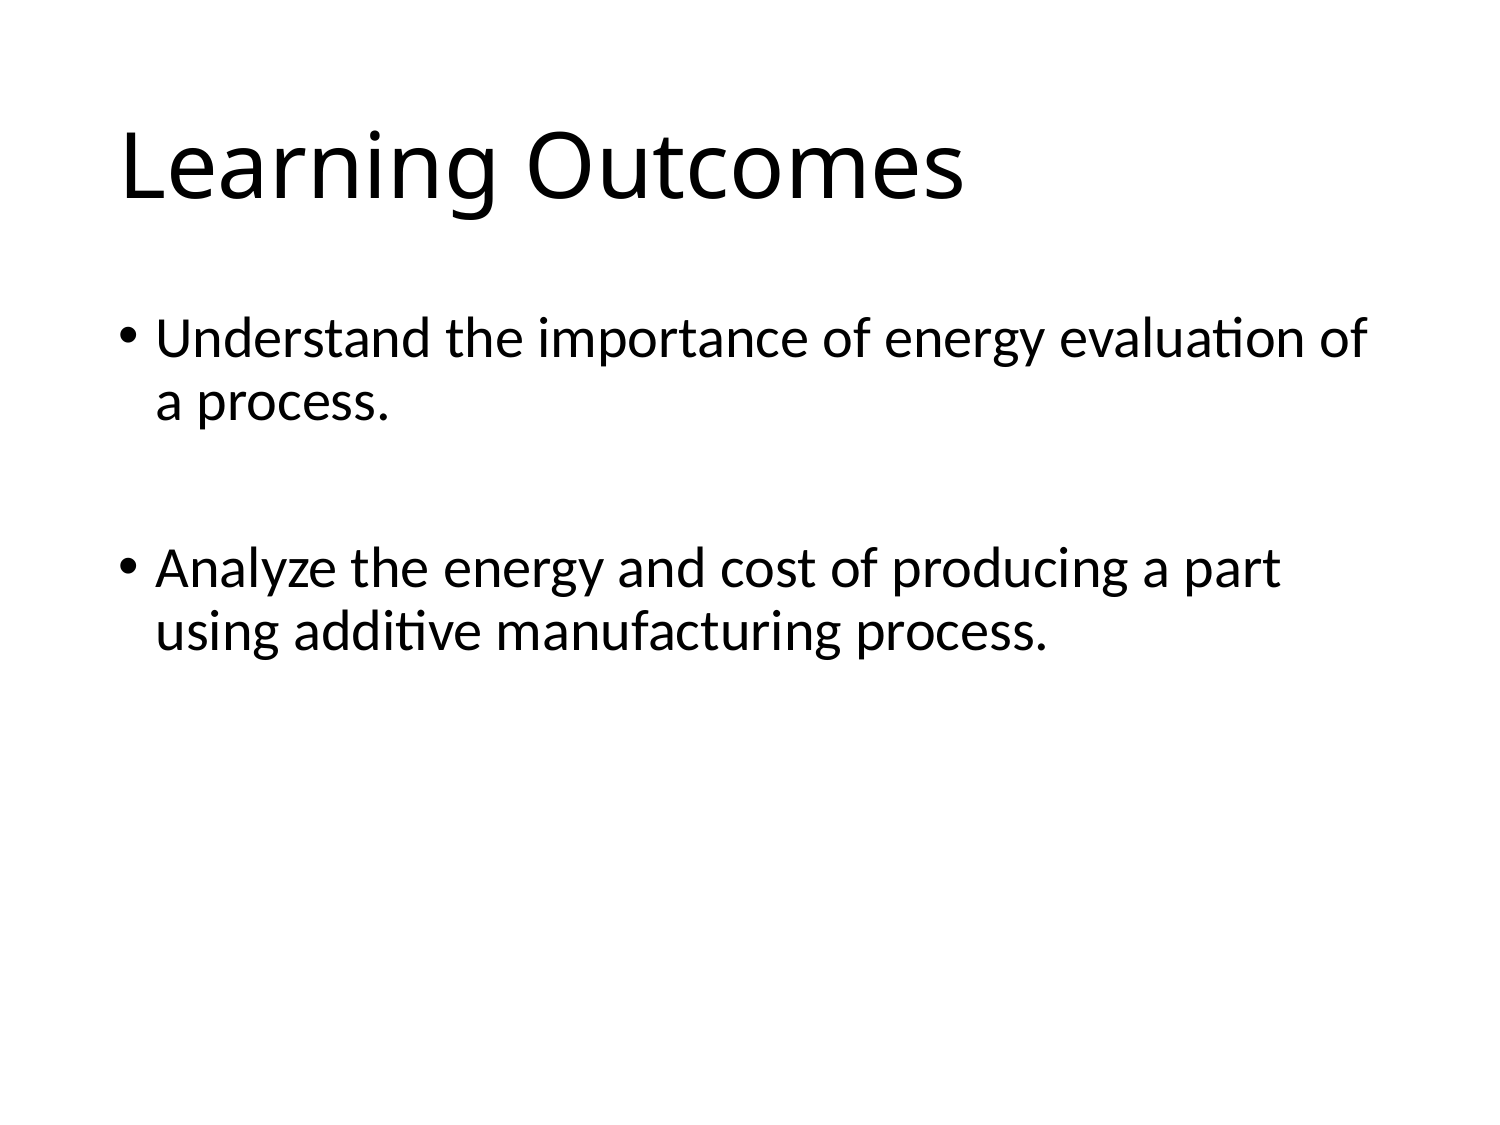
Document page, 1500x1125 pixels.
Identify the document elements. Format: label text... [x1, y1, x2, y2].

title Learning Outcomes [103, 59, 1397, 278]
list Understand the importance of energy evaluation of a process. Analyze the energy and cost of producing a part using additive manufacturing process. [103, 299, 1397, 1014]
